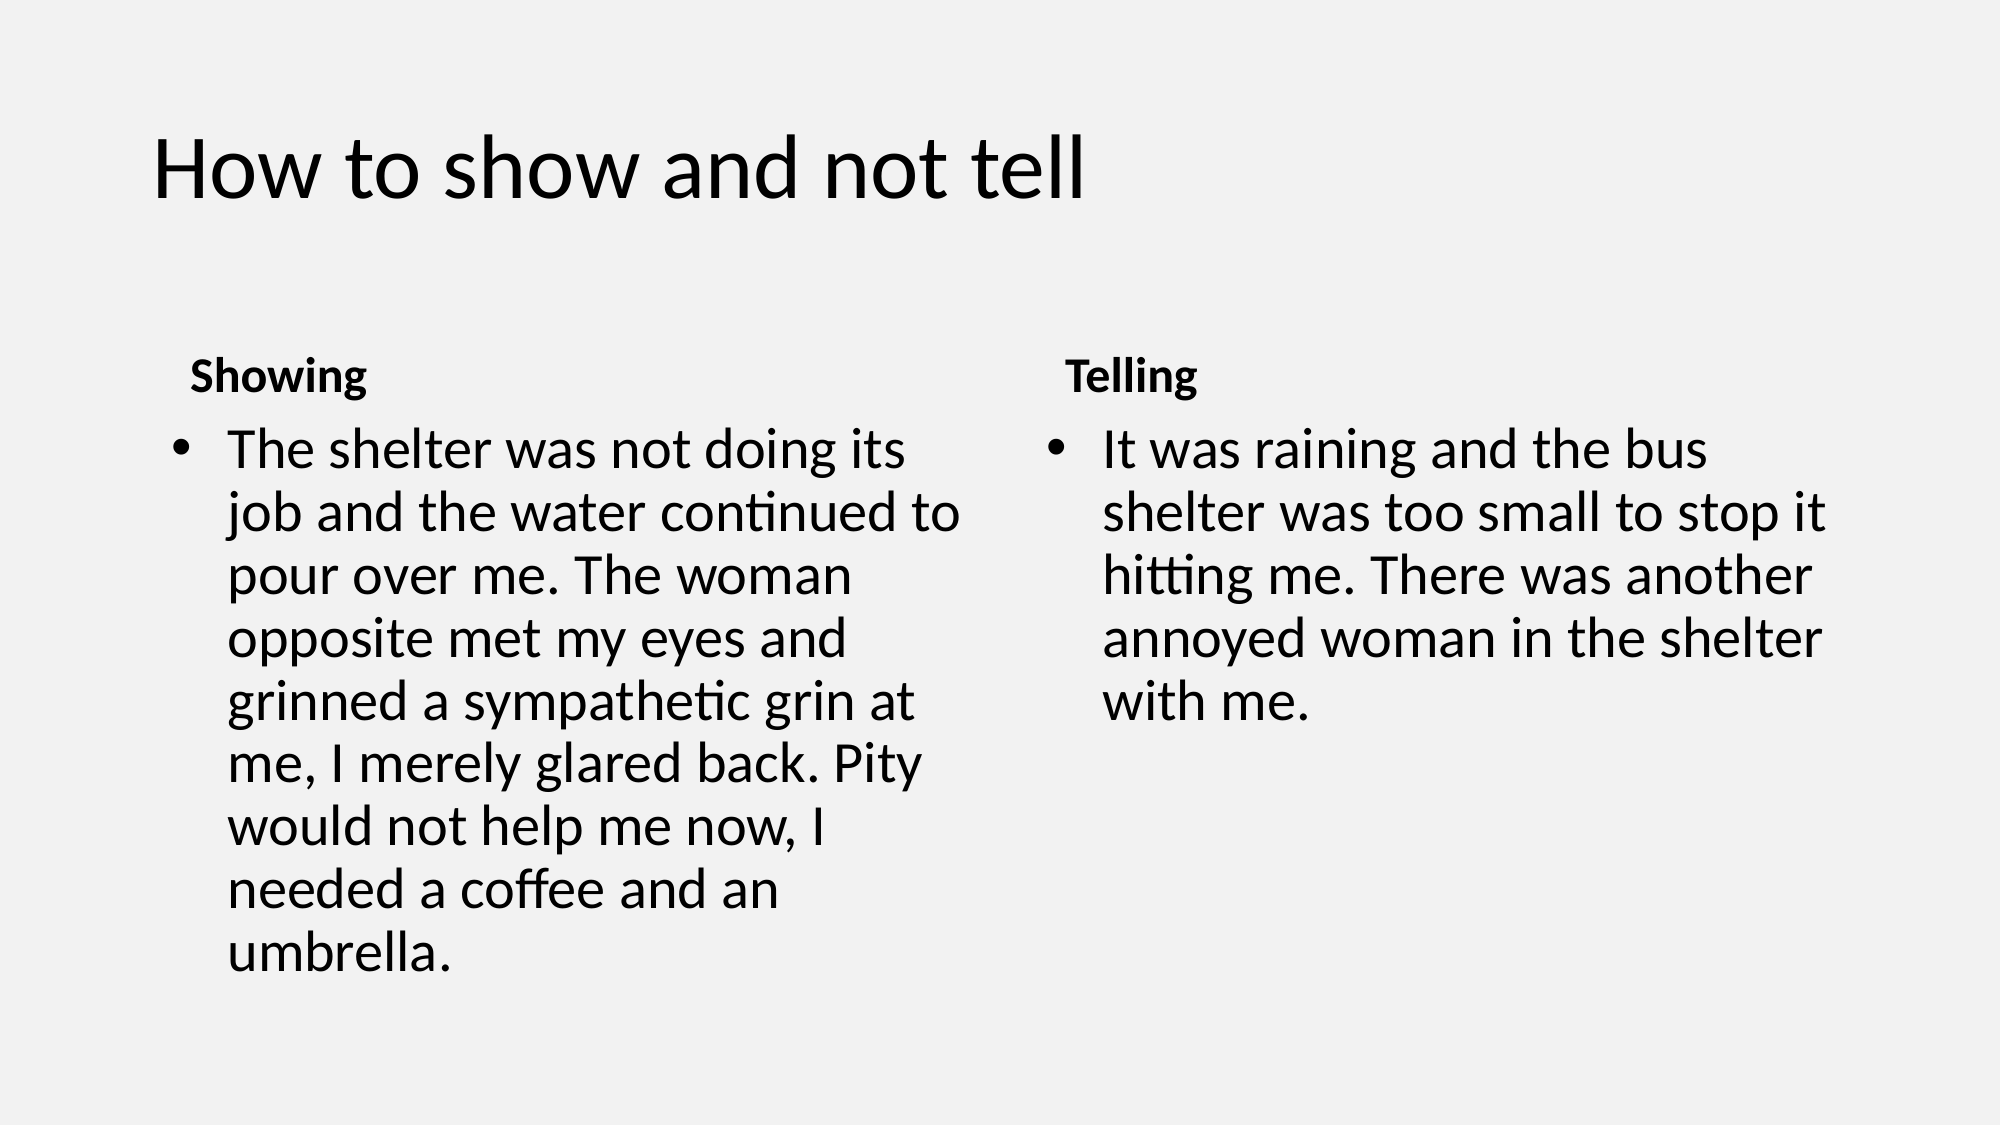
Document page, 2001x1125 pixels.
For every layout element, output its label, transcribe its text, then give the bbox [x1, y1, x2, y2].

list It was raining and the bus shelter was too small to stop it hitting me. There was another annoyed woman in the shelter with me. [1012, 410, 1863, 1016]
list Telling [1012, 275, 1863, 410]
list Showing [137, 275, 984, 410]
list The shelter was not doing its job and the water continued to pour over me. The woman opposite met my eyes and grinned a sympathetic grin at me, I merely glared back. Pity would not help me now, I needed a coffee and an umbrella. [137, 410, 984, 1016]
title How to show and not tell [137, 59, 1863, 278]
